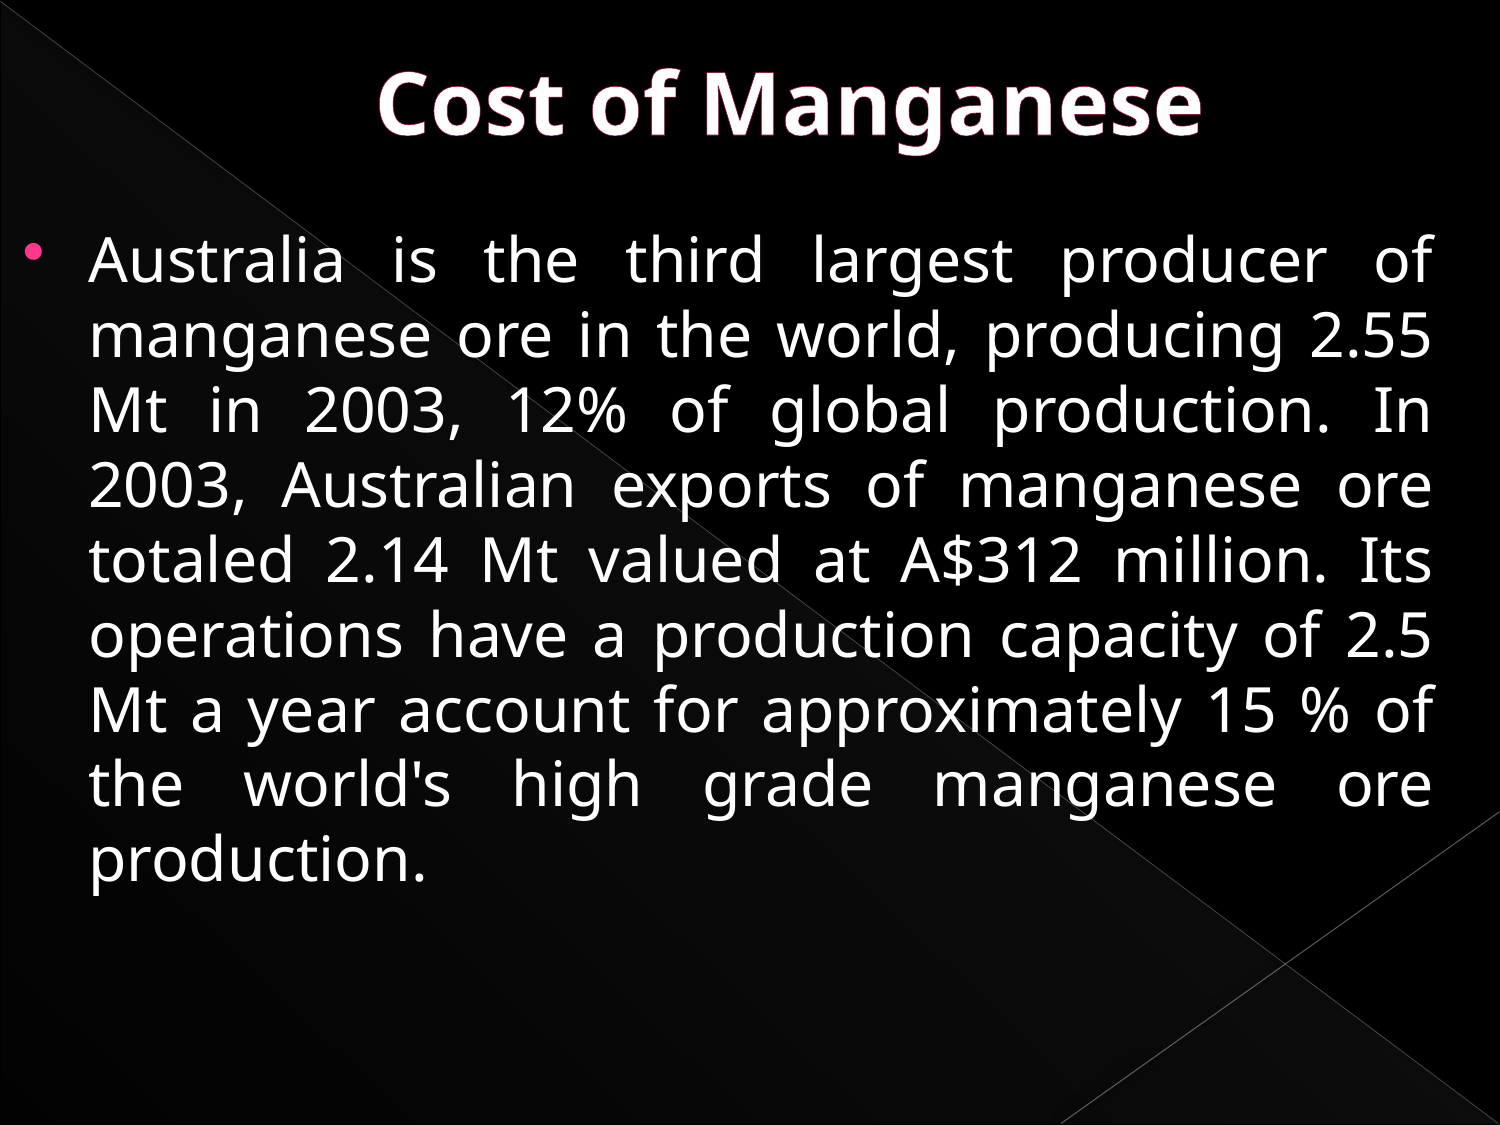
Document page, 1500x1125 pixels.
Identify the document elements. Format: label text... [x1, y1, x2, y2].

list Australia is the third largest producer of manganese ore in the world, producing 2.55 Mt in 2003, 12% of global production. In 2003, Australian exports of manganese ore totaled 2.14 Mt valued at A$312 million. Its operations have a production capacity of 2.5 Mt a year account for approximately 15 % of the world's high grade manganese ore production. [0, 212, 1450, 950]
title Cost of Manganese [0, 0, 1500, 200]
